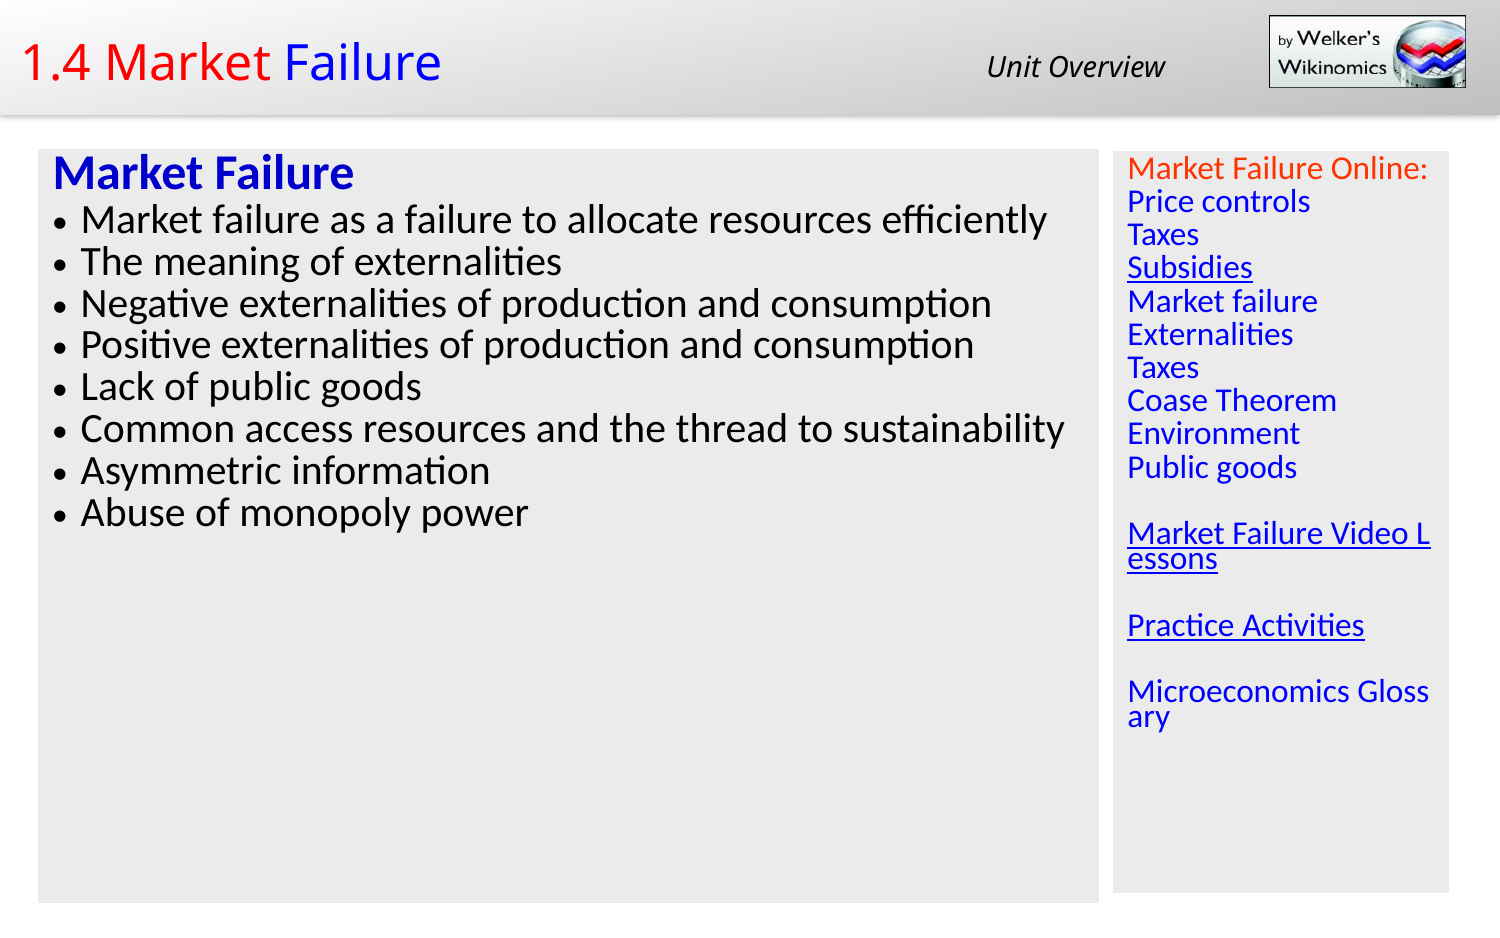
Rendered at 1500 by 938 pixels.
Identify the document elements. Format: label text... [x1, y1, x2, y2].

table_header Market Failure Market failure as a failure to allocate resources efficiently The meaning of externalities Negative externalities of production and consumption Positive externalities of production and consumption Lack of public goods Common access resources and the thread to sustainability Asymmetric information Abuse of monopoly power [38, 149, 1099, 903]
table_header Market Failure Online: Price controls Taxes Subsidies Market failure Externalities Taxes Coase Theorem Environment Public goods Market Failure Video Lessons Practice Activities Microeconomics Glossary [1113, 151, 1449, 893]
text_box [0, 0, 1500, 115]
